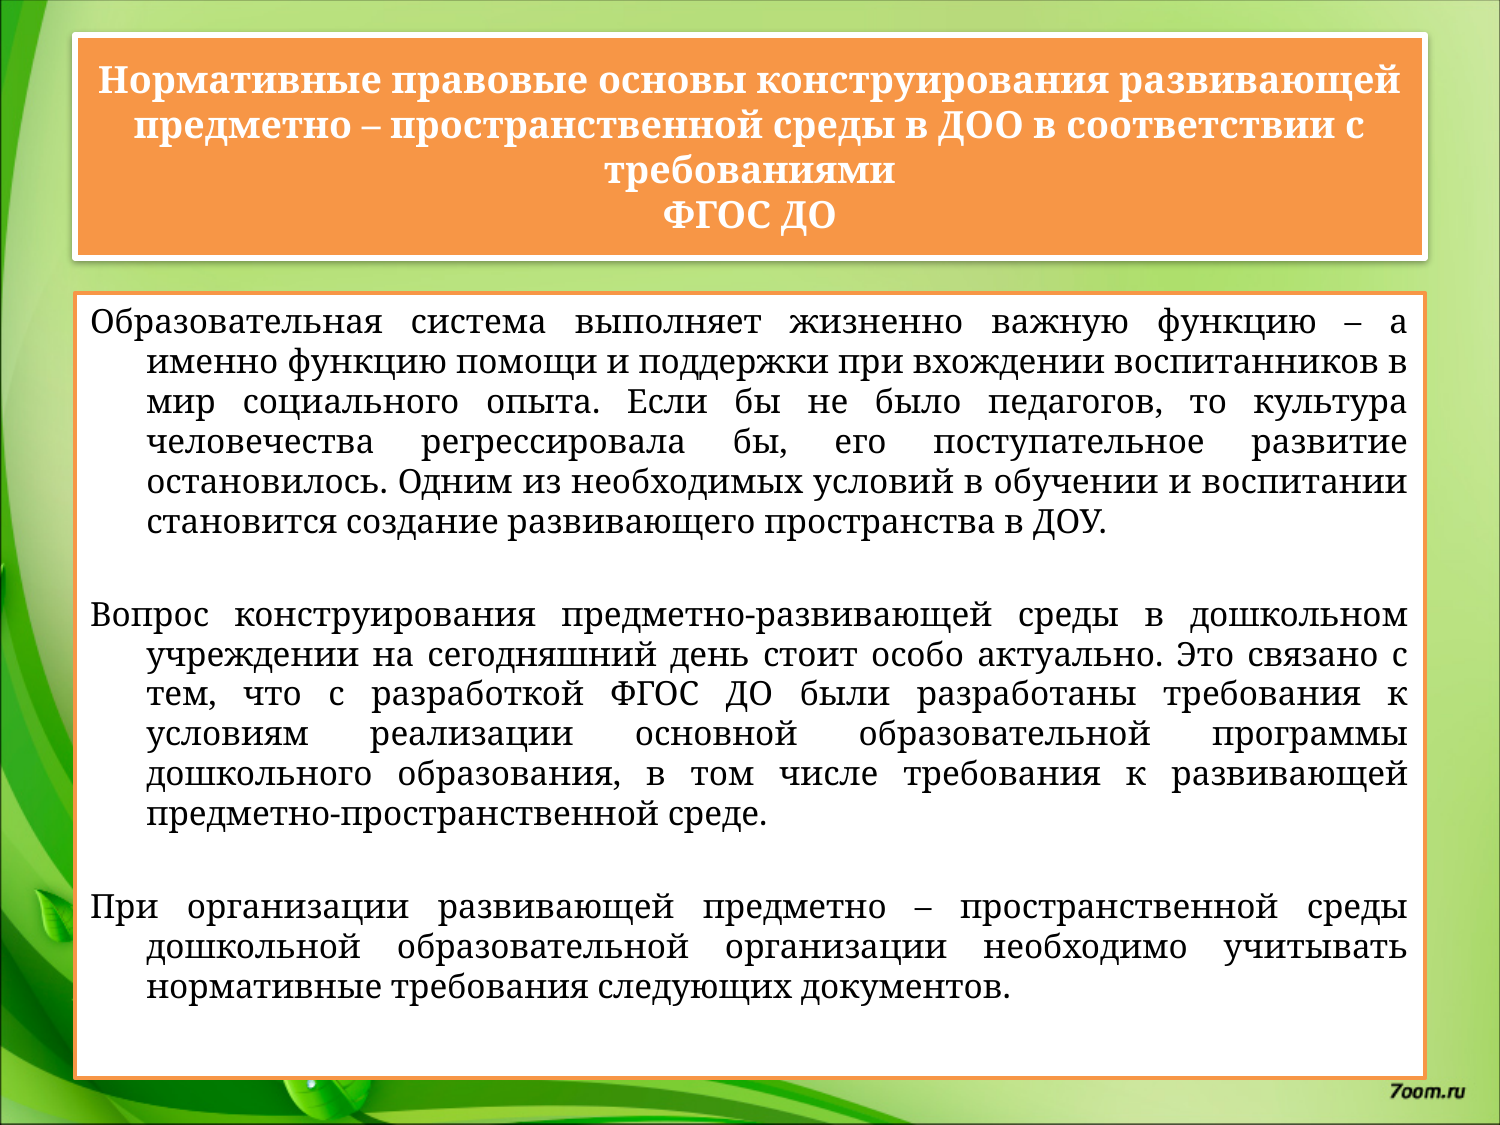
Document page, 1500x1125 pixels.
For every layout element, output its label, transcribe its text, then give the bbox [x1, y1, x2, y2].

picture [0, 0, 1500, 1125]
list Образовательная система выполняет жизненно важную функцию – а именно функцию помощи и поддержки при вхождении воспитанников в мир социального опыта. Если бы не было педагогов, то культура человечества регрессировала бы, его поступательное развитие остановилось. Одним из необходимых условий в обучении и воспитании становится создание развивающего пространства в ДОУ. Вопрос конструирования предметно-развивающей среды в дошкольном учреждении на сегодняшний день стоит особо актуально. Это связано с тем, что с разработкой ФГОС ДО были разработаны требования к условиям реализации основной образовательной программы дошкольного образования, в том числе требования к развивающей предметно-пространственной среде. При организации развивающей предметно – пространственной среды дошкольной образовательной организации необходимо учитывать нормативные требования следующих документов. [73, 291, 1427, 1080]
title Нормативные правовые основы конструирования развивающей предметно – пространственной среды в ДОО в соответствии с требованиями ФГОС ДО [72, 32, 1428, 261]
